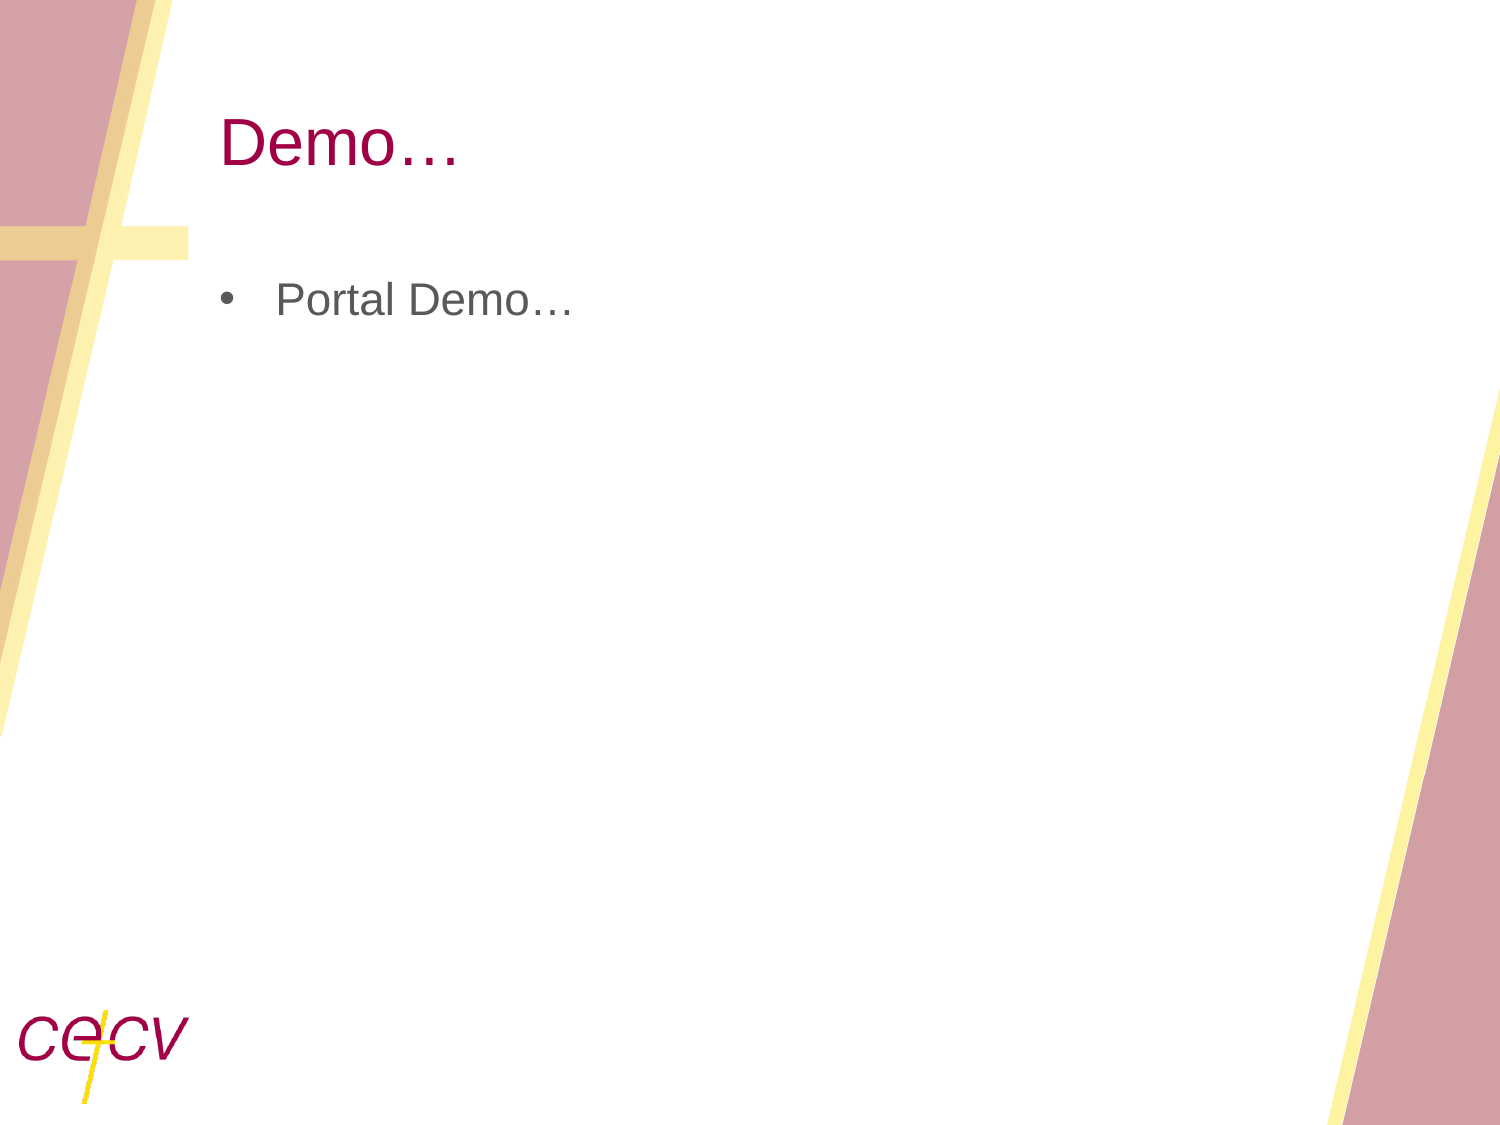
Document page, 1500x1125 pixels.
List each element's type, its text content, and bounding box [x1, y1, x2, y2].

picture [19, 1010, 189, 1104]
picture [0, 0, 189, 825]
list Portal Demo… [204, 262, 1425, 1005]
title Demo… [204, 45, 1425, 233]
picture [1326, 293, 1500, 1125]
